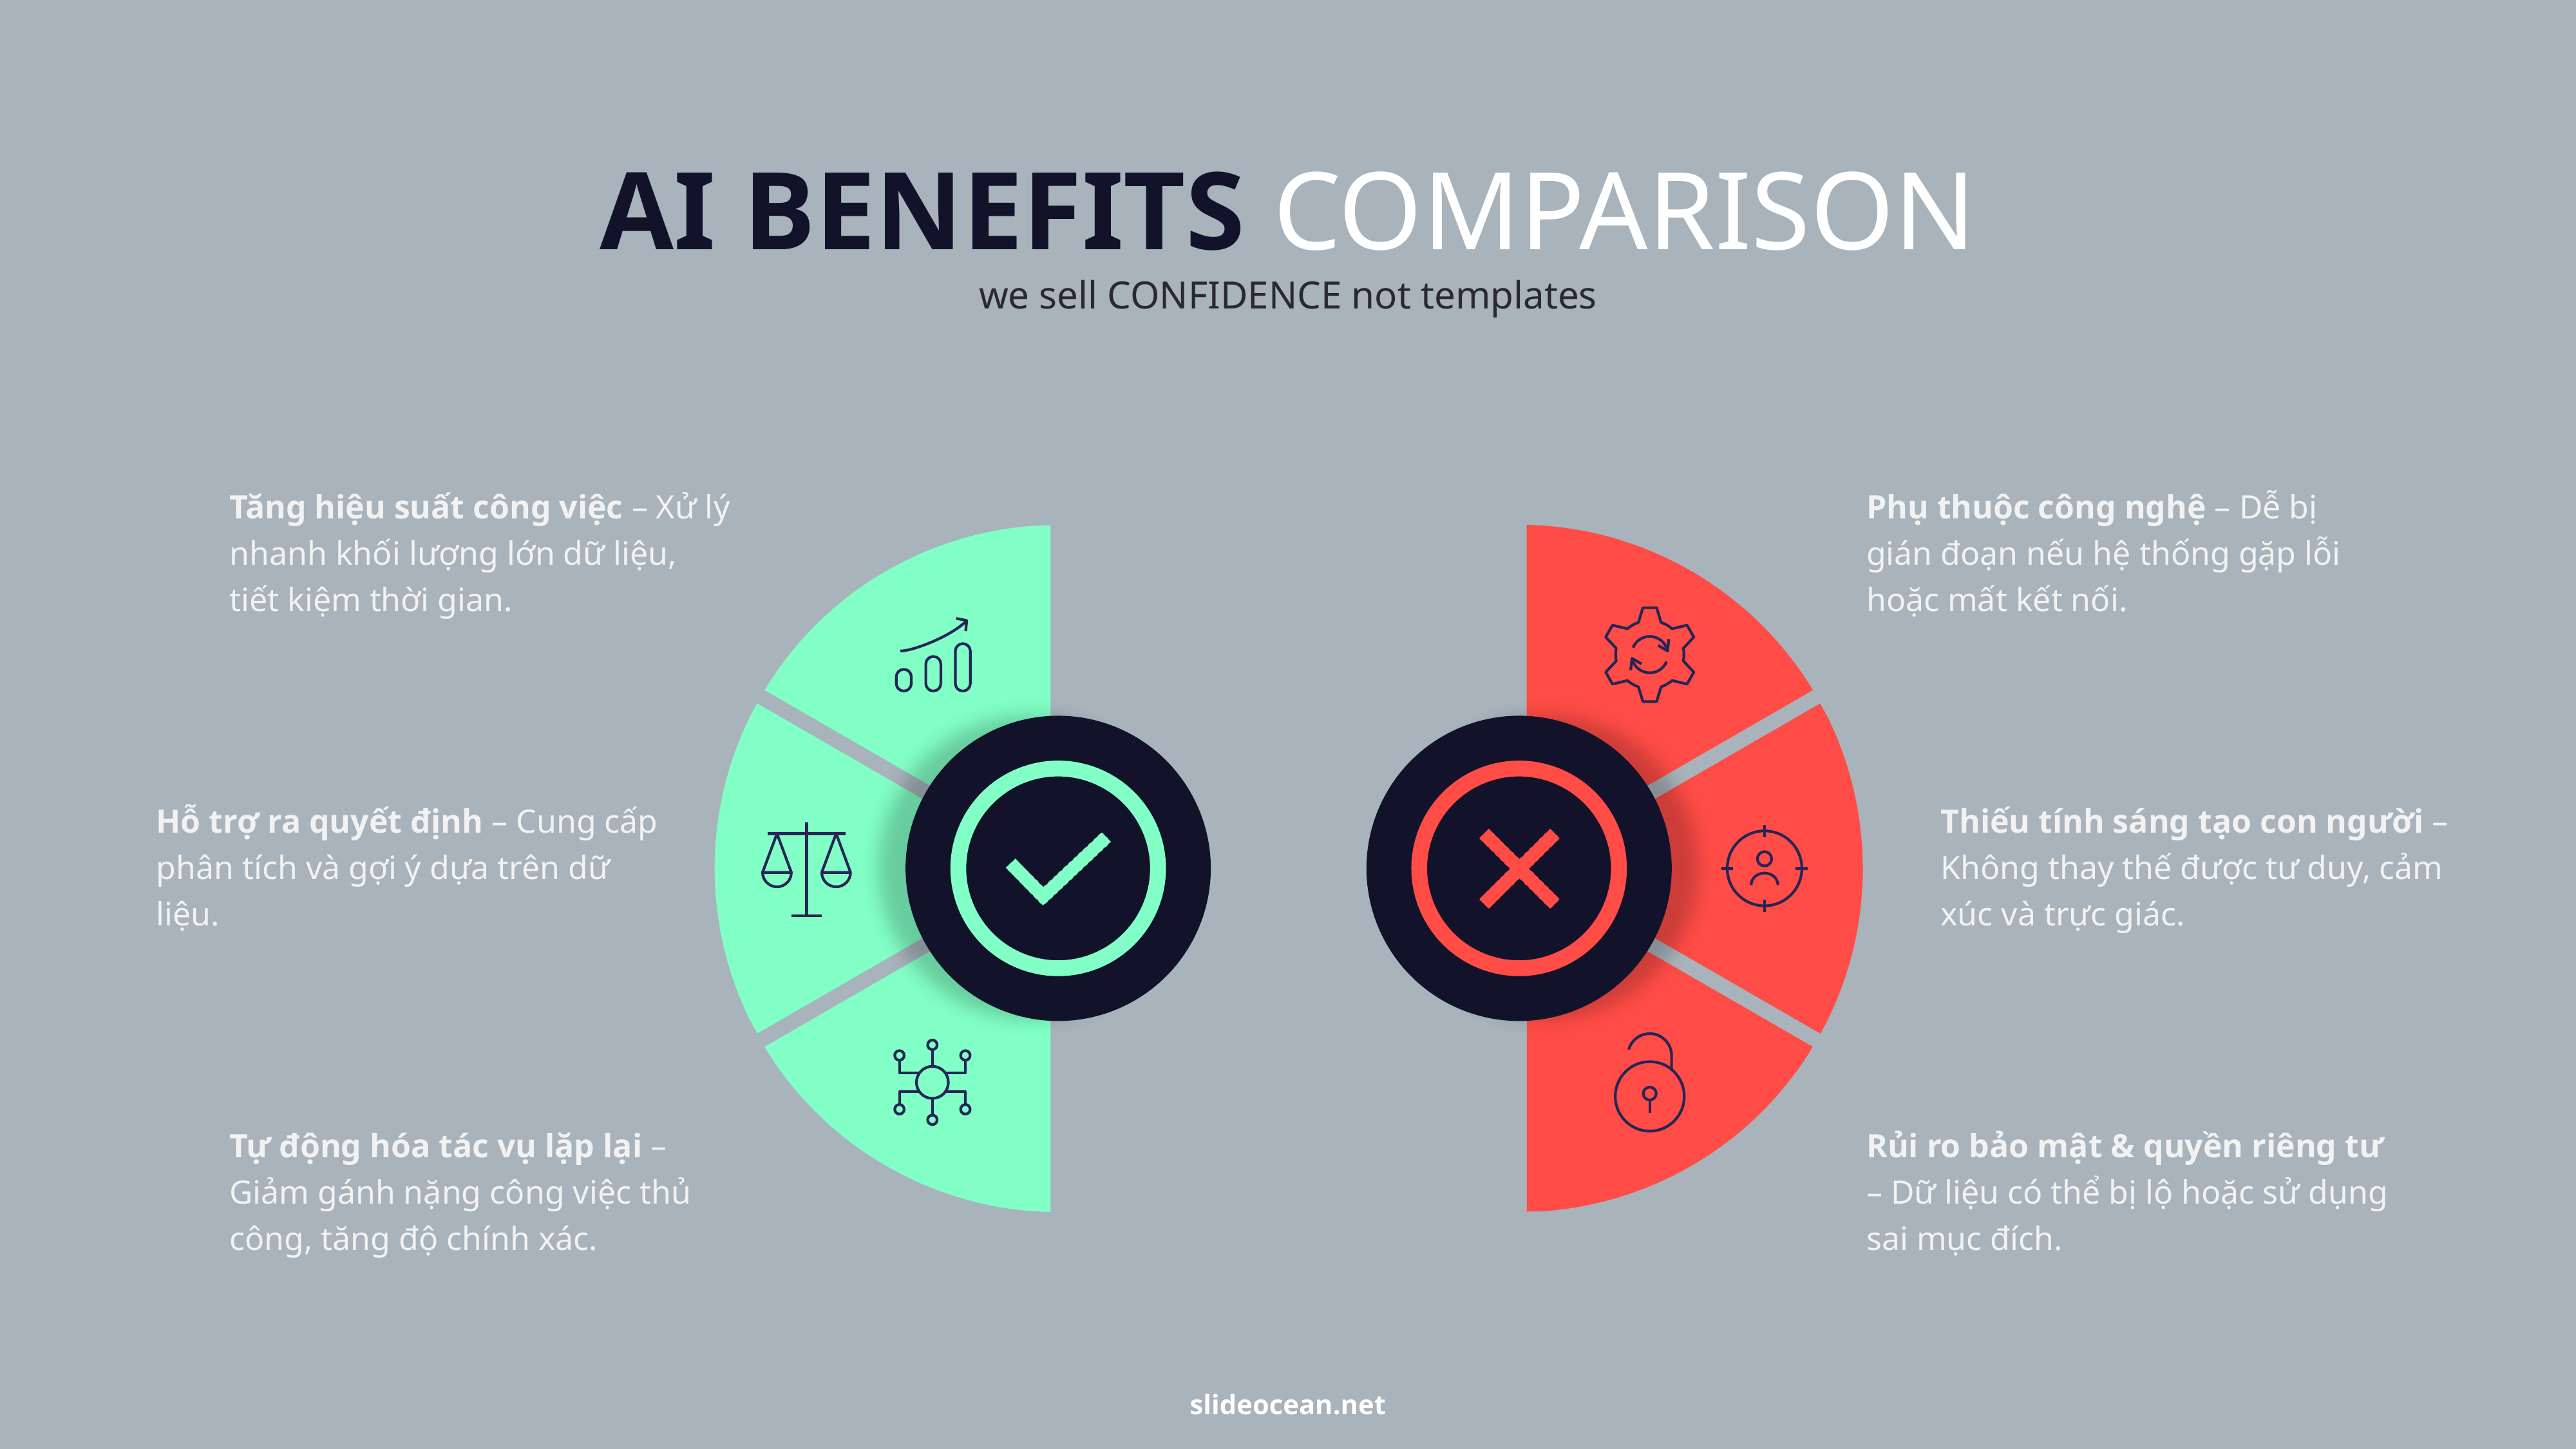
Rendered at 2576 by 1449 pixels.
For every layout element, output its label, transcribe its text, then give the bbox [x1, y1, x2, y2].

text_box Rủi ro bảo mật & quyền riêng tư – Dữ liệu có thể bị lộ hoặc sử dụng sai mục đích. [1857, 1113, 2400, 1262]
text_box Phụ thuộc công nghệ – Dễ bị gián đoạn nếu hệ thống gặp lỗi hoặc mất kết nối. [1857, 474, 2400, 623]
text_box [1683, 702, 1864, 1036]
text_box we sell CONFIDENCE not templates [969, 266, 1607, 321]
text_box [955, 643, 971, 692]
text_box [904, 714, 1212, 1022]
text_box [762, 822, 851, 916]
text_box [1615, 1034, 1685, 1132]
text_box [1721, 824, 1808, 913]
text_box [896, 669, 912, 692]
text_box Tăng hiệu suất công việc – Xử lý nhanh khối lượng lớn dữ liệu, tiết kiệm thời gian. [220, 474, 742, 623]
text_box [763, 524, 1052, 770]
text_box [1526, 966, 1814, 1213]
text_box [895, 1040, 971, 1125]
text_box Tự động hóa tác vụ lặp lại – Giảm gánh nặng công việc thủ công, tăng độ chính xác. [220, 1113, 742, 1262]
text_box [1365, 714, 1673, 1022]
text_box [925, 656, 941, 692]
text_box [1410, 760, 1627, 977]
text_box [1526, 524, 1815, 770]
text_box [900, 618, 967, 651]
text_box AI BENEFITS COMPARISON [590, 137, 1986, 276]
text_box [1605, 607, 1694, 702]
text_box [763, 966, 1052, 1213]
text_box Thiếu tính sáng tạo con người – Không thay thế được tư duy, cảm xúc và trực giác. [1931, 788, 2475, 937]
text_box slideocean.net [1180, 1383, 1396, 1425]
text_box [714, 702, 895, 1035]
text_box Hỗ trợ ra quyết định – Cung cấp phân tích và gợi ý dựa trên dữ liệu. [146, 788, 668, 937]
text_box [950, 760, 1166, 977]
